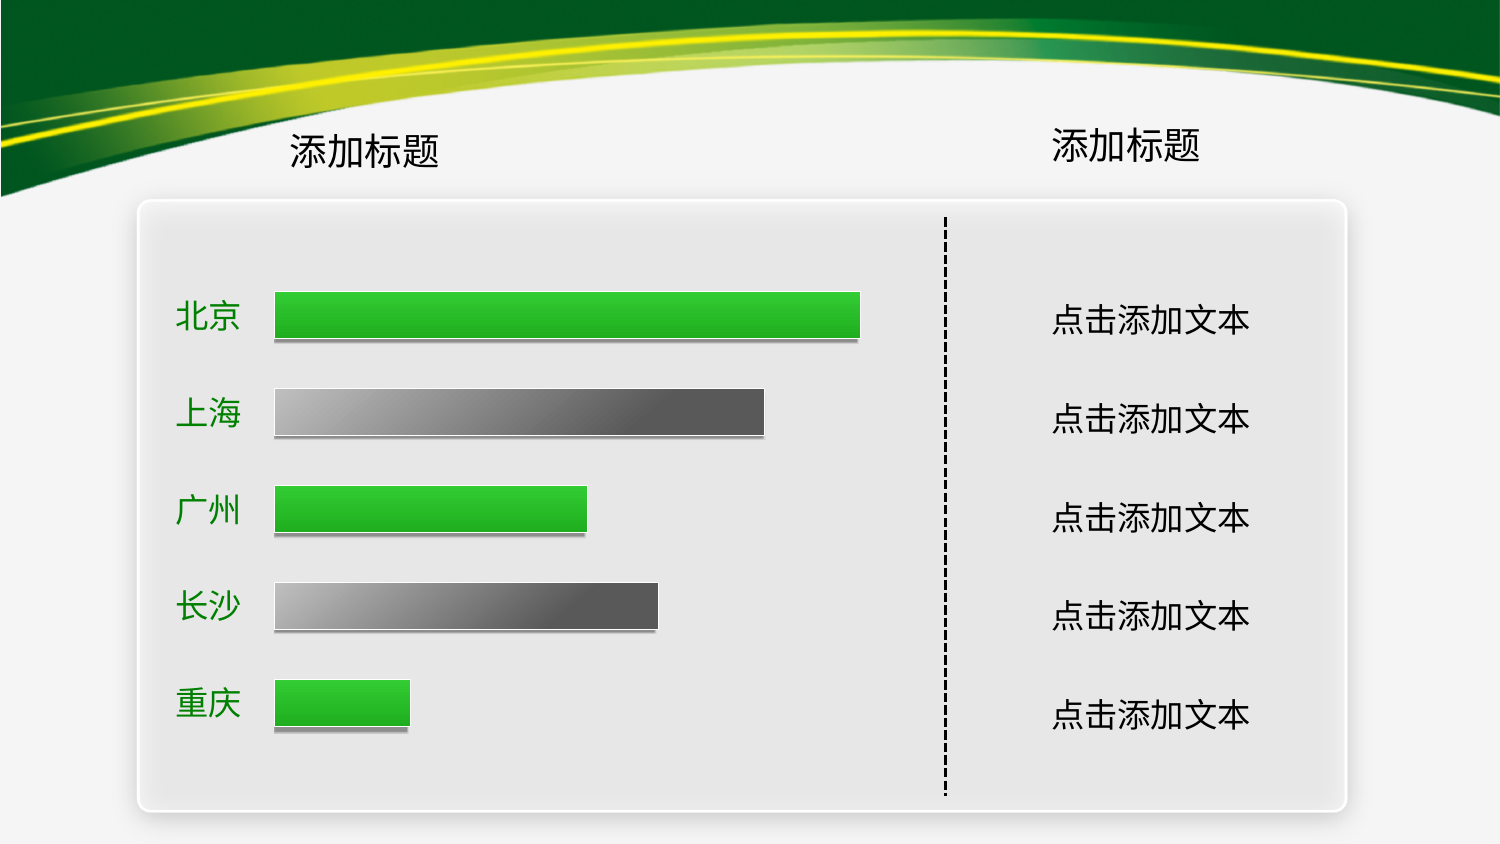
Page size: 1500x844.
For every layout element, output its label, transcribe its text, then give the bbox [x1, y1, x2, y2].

text_box 添加标题 [947, 114, 1305, 166]
picture [2, 0, 1499, 844]
text_box 添加标题 [186, 120, 543, 166]
